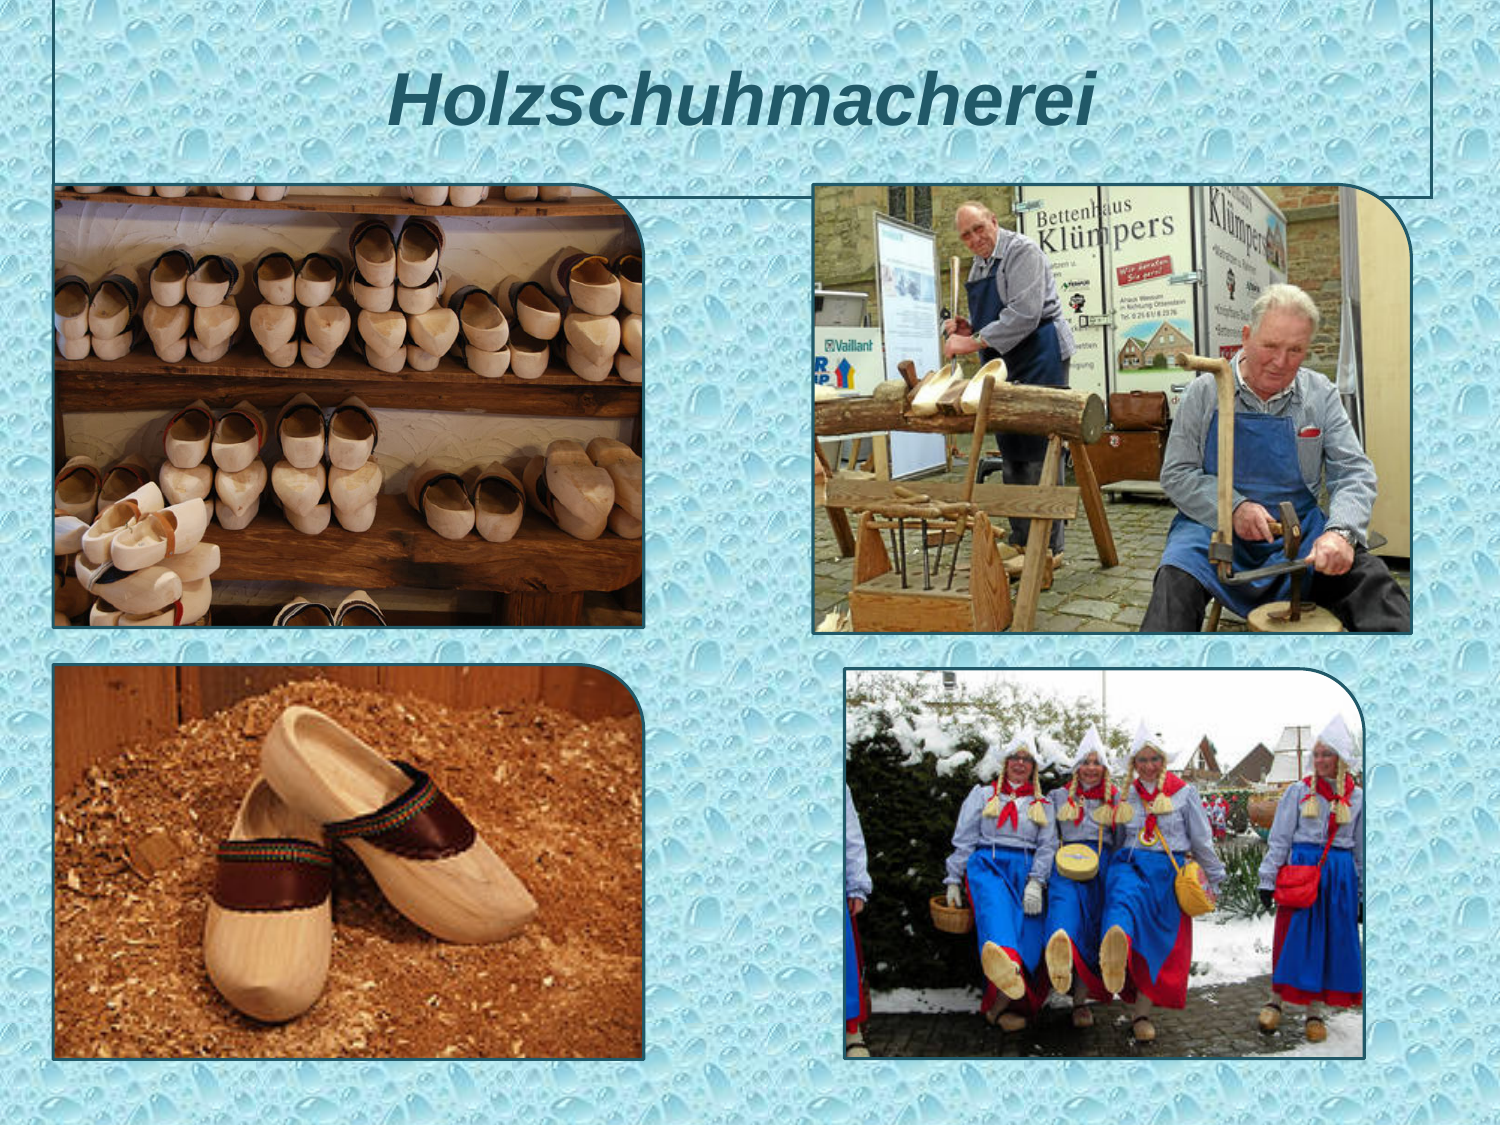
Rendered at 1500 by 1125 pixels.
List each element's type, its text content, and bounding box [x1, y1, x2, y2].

picture [0, 0, 1500, 1125]
title Holzschuhmacherei [53, 0, 1432, 198]
